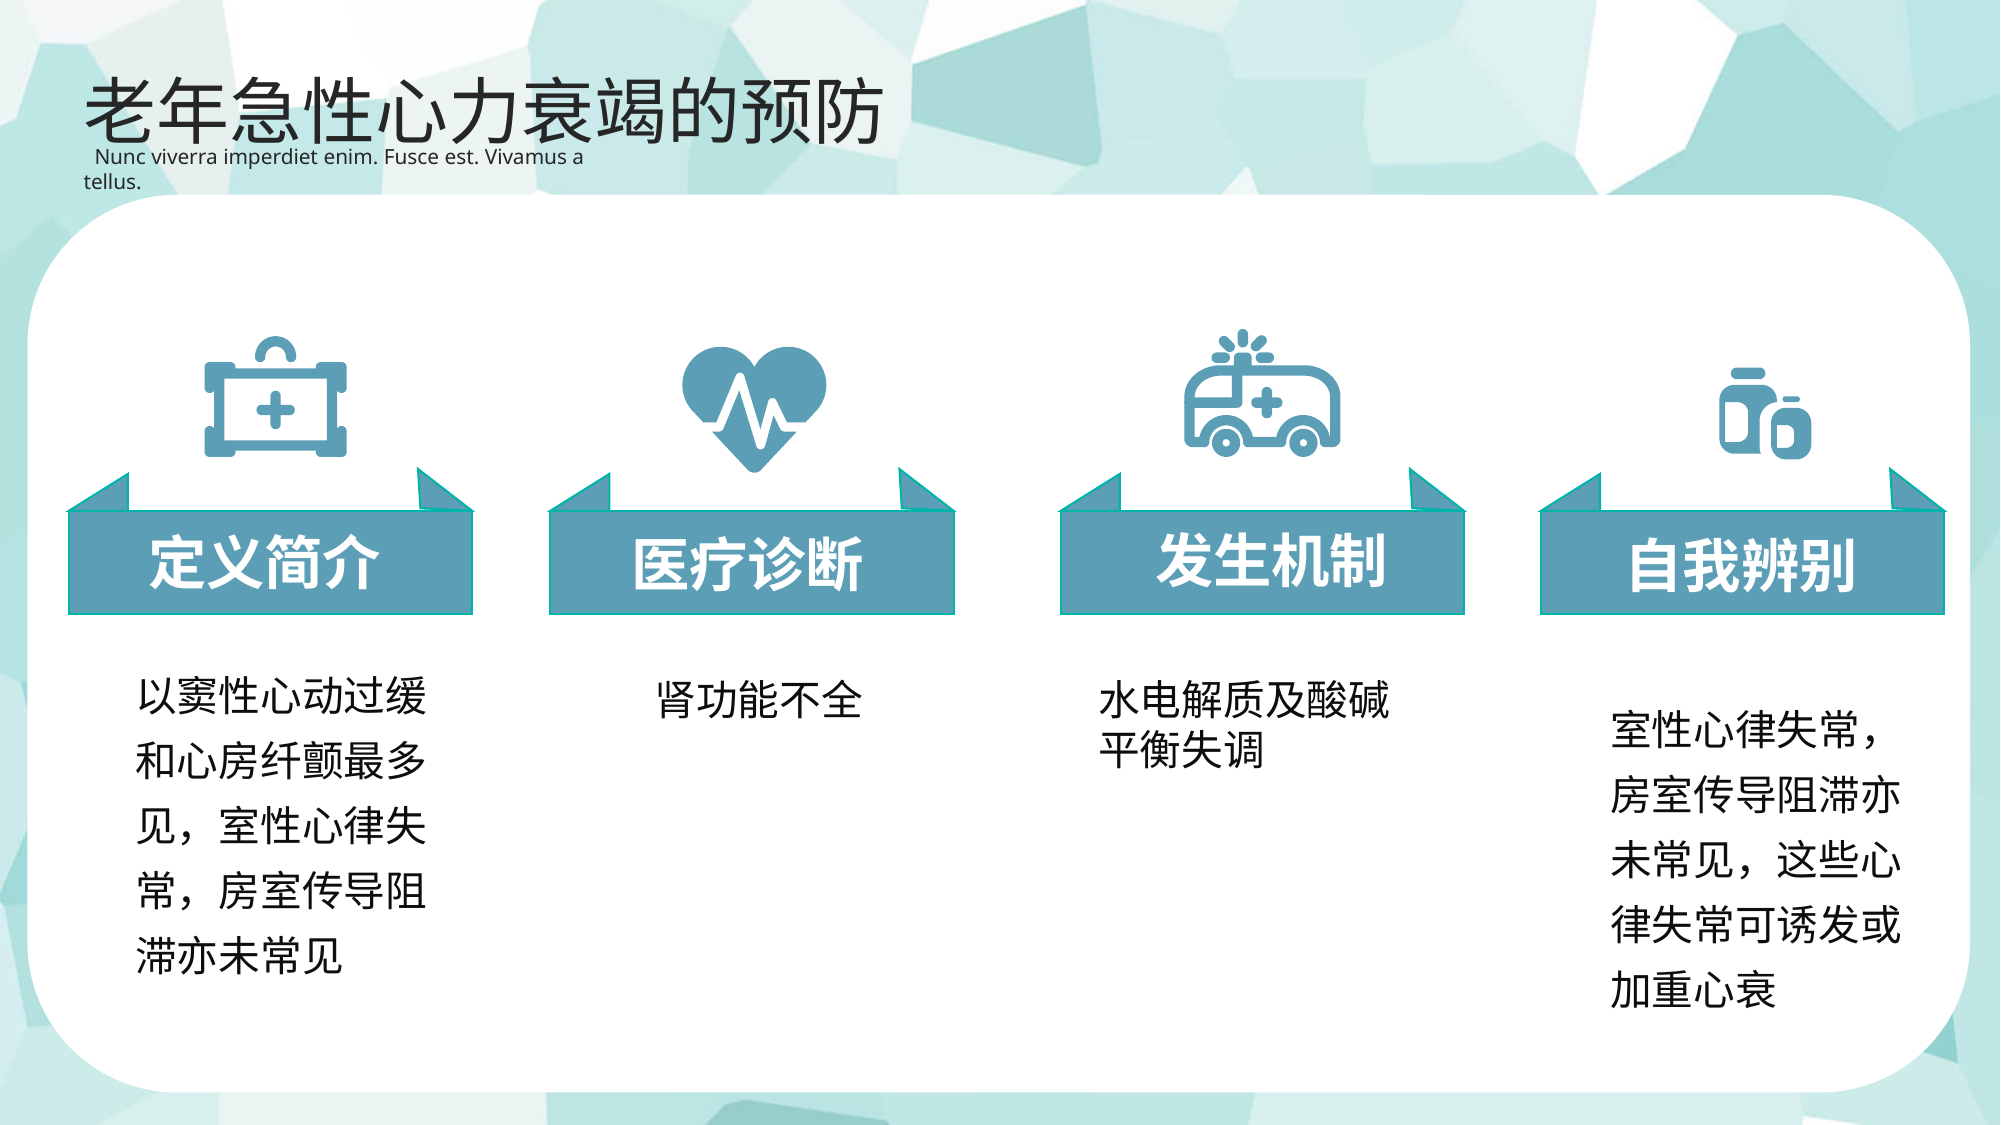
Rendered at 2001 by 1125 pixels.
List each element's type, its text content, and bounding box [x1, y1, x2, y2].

text_box [1289, 428, 1318, 457]
text_box [1782, 396, 1800, 403]
text_box [711, 390, 797, 468]
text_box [1060, 468, 1465, 615]
text_box [204, 362, 347, 457]
text_box [255, 336, 297, 363]
text_box [1730, 367, 1766, 380]
text_box [1250, 335, 1275, 363]
text_box Nunc viverra imperdiet enim. Fusce est. Vivamus a tellus. [68, 161, 647, 202]
text_box [1719, 384, 1777, 454]
text_box [682, 346, 827, 430]
text_box [1212, 428, 1241, 457]
text_box 水电解质及酸碱平衡失调 [1098, 674, 1421, 1057]
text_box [1540, 468, 1945, 615]
text_box [1771, 407, 1812, 460]
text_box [68, 468, 473, 615]
picture [0, 0, 2001, 1125]
text_box 老年急性心力衰竭的预防 [68, 58, 963, 161]
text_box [550, 468, 954, 615]
text_box [1211, 335, 1235, 363]
text_box 以窦性心动过缓和心房纤颤最多见，室性心律失常，房室传导阻滞亦未常见 [134, 654, 458, 1063]
text_box [1237, 329, 1249, 348]
text_box [1184, 352, 1341, 448]
text_box 肾功能不全 [654, 664, 1067, 1125]
text_box 室性心律失常，房室传导阻滞亦未常见，这些心律失常可诱发或加重心衰 [1610, 688, 1933, 820]
